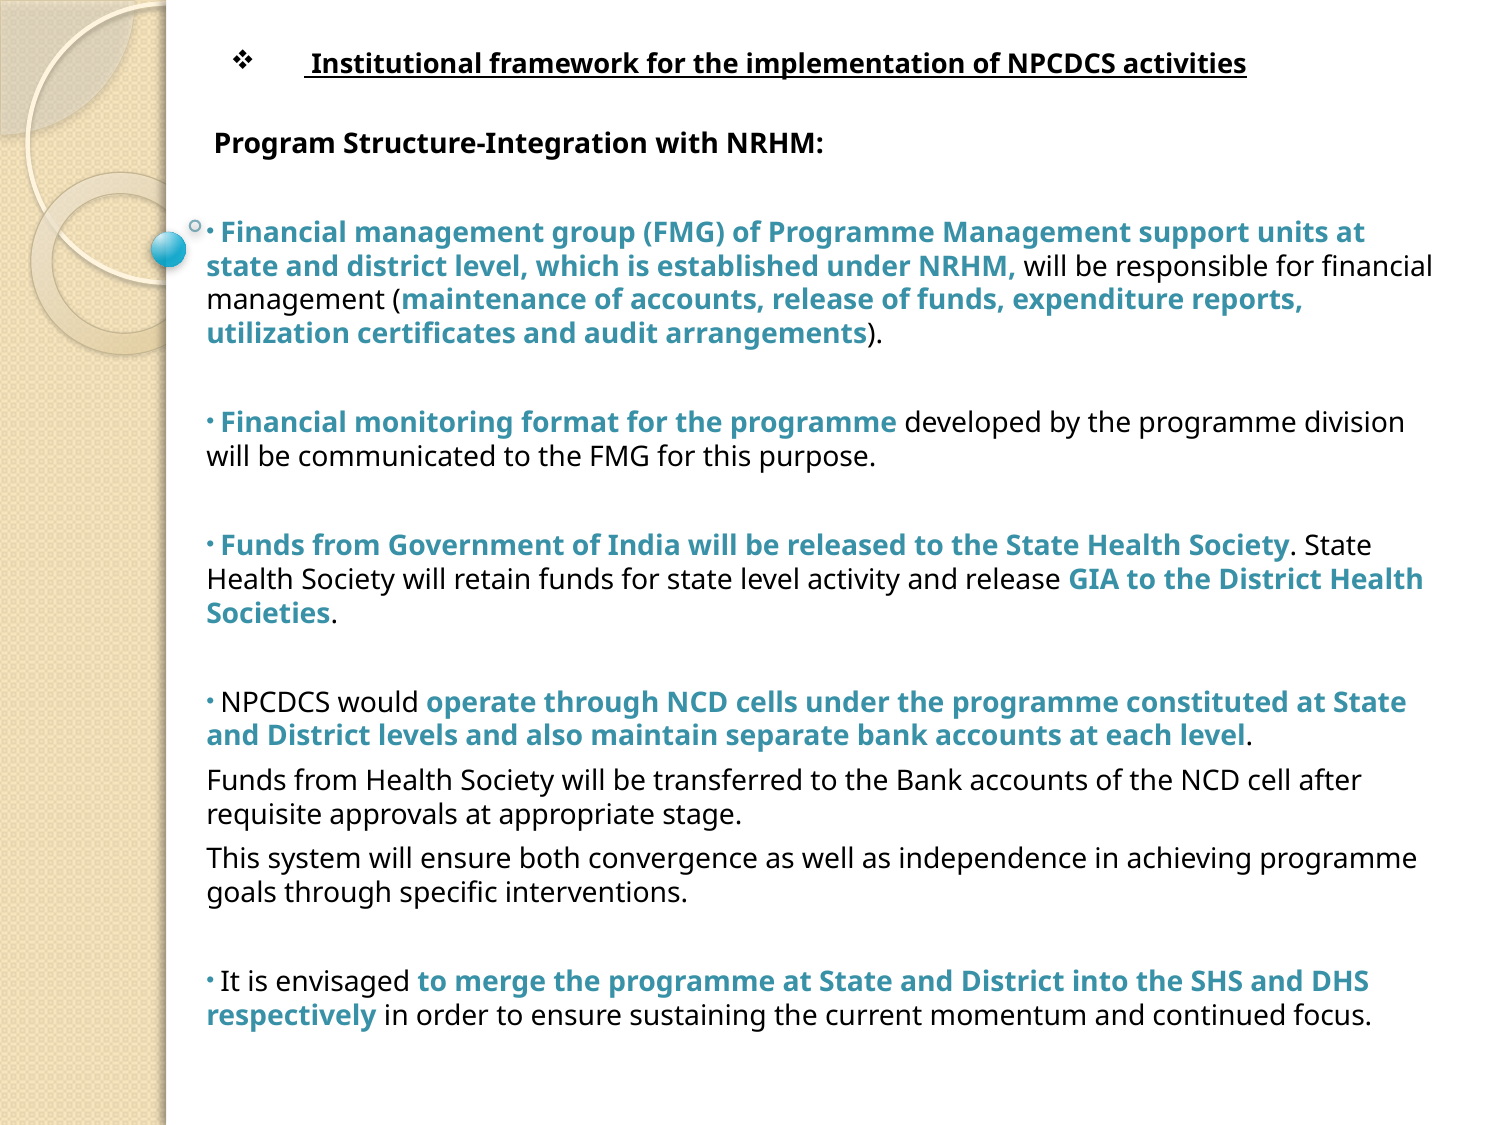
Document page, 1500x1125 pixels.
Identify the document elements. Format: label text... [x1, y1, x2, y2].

subtitle Program Structure-Integration with NRHM: Financial management group (FMG) of Programme Management support units at state and district level, which is established under NRHM, will be responsible for financial management (maintenance of accounts, release of funds, expenditure reports, utilization certificates and audit arrangements). Financial monitoring format for the programme developed by the programme division will be communicated to the FMG for this purpose. Funds from Government of India will be released to the State Health Society. State Health Society will retain funds for state level activity and release GIA to the District Health Societies. NPCDCS would operate through NCD cells under the programme constituted at State and District levels and also maintain separate bank accounts at each level. Funds from Health Society will be transferred to the Bank accounts of the NCD cell after requisite approvals at appropriate stage. This system will ensure both convergence as well as independence in achieving programme goals through specific interventions. It is envisaged to merge the programme at State and District into the SHS and DHS respectively in order to ensure sustaining the current momentum and continued focus. [187, 125, 1450, 1088]
title Institutional framework for the implementation of NPCDCS activities [112, 37, 1388, 138]
